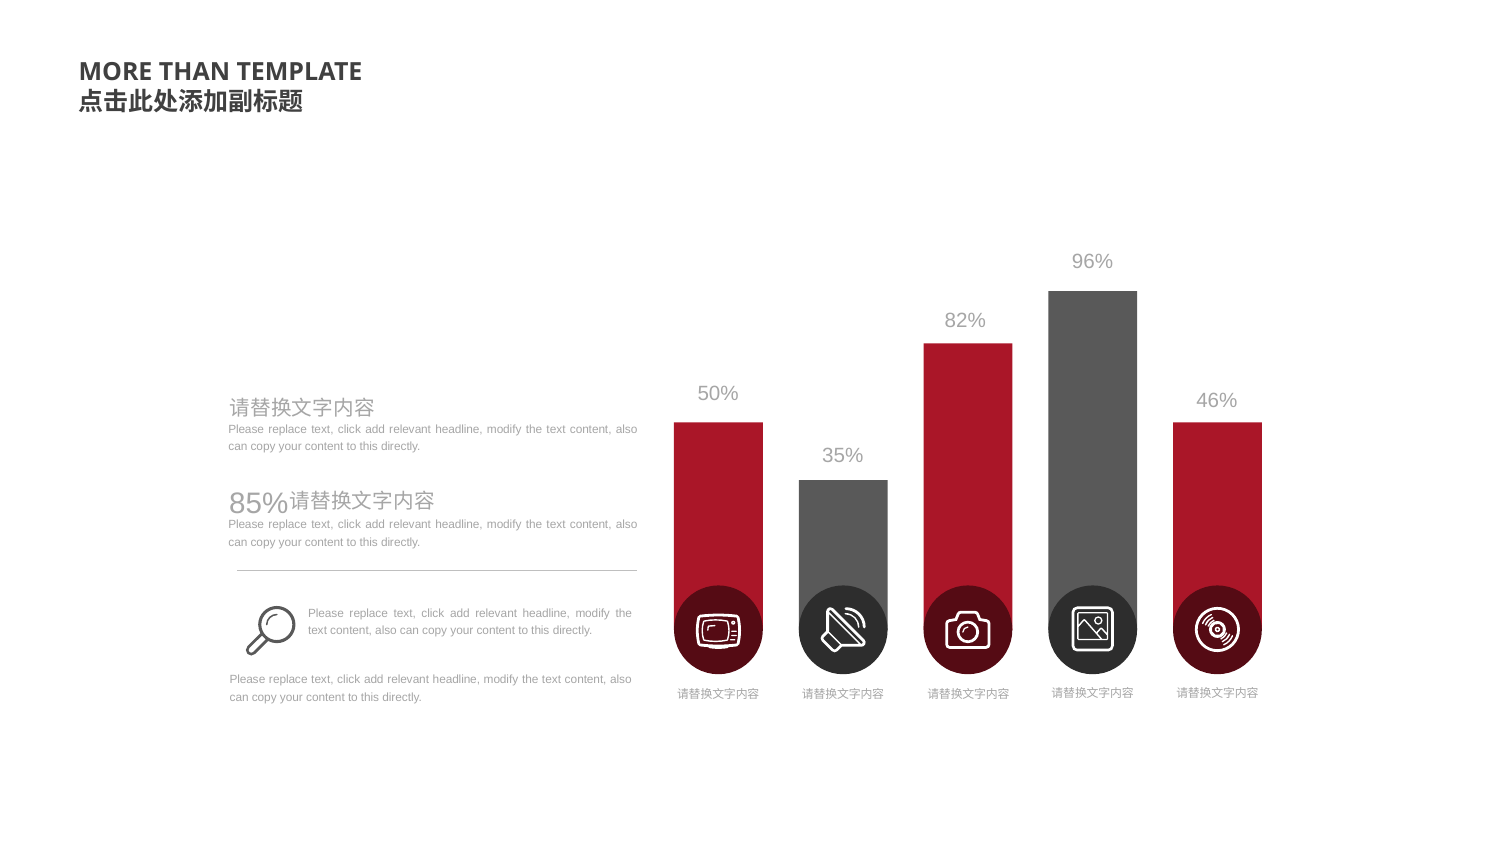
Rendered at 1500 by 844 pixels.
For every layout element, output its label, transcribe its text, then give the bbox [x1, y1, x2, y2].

text_box [921, 341, 1014, 622]
text_box 85% [229, 476, 289, 514]
text_box 请替换文字内容 [927, 683, 1010, 701]
text_box 请替换文字内容 [1176, 683, 1259, 701]
text_box 请替换文字内容 [677, 683, 760, 701]
text_box 请替换文字内容 [801, 683, 885, 701]
text_box 96% [1071, 243, 1114, 274]
text_box 46% [1196, 381, 1239, 412]
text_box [945, 610, 991, 650]
text_box [1170, 583, 1264, 677]
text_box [245, 605, 296, 656]
text_box 请替换文字内容 [229, 389, 376, 418]
text_box 35% [822, 436, 864, 467]
text_box 请替换文字内容 [289, 482, 488, 513]
text_box [671, 583, 765, 677]
text_box Please replace text, click add relevant headline, modify the text content, also can copy your content to this directly. [228, 514, 638, 549]
text_box 请替换文字内容 [1051, 683, 1134, 701]
text_box MORE THAN TEMPLATE 点击此处添加副标题 [58, 45, 792, 126]
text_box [695, 613, 742, 650]
text_box [1046, 583, 1140, 677]
text_box Please replace text, click add relevant headline, modify the text content, also can copy your content to this directly. [308, 602, 633, 638]
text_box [1071, 606, 1115, 652]
text_box [797, 478, 890, 622]
text_box [1171, 420, 1264, 621]
text_box 50% [697, 374, 740, 405]
text_box Please replace text, click add relevant headline, modify the text content, also can copy your content to this directly. [229, 669, 632, 704]
text_box Please replace text, click add relevant headline, modify the text content, also can copy your content to this directly. [228, 418, 638, 453]
text_box [1046, 289, 1139, 621]
text_box [672, 420, 765, 621]
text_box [820, 606, 866, 653]
text_box [796, 583, 890, 677]
text_box [921, 583, 1015, 677]
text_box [1194, 606, 1241, 653]
text_box 82% [944, 301, 987, 332]
